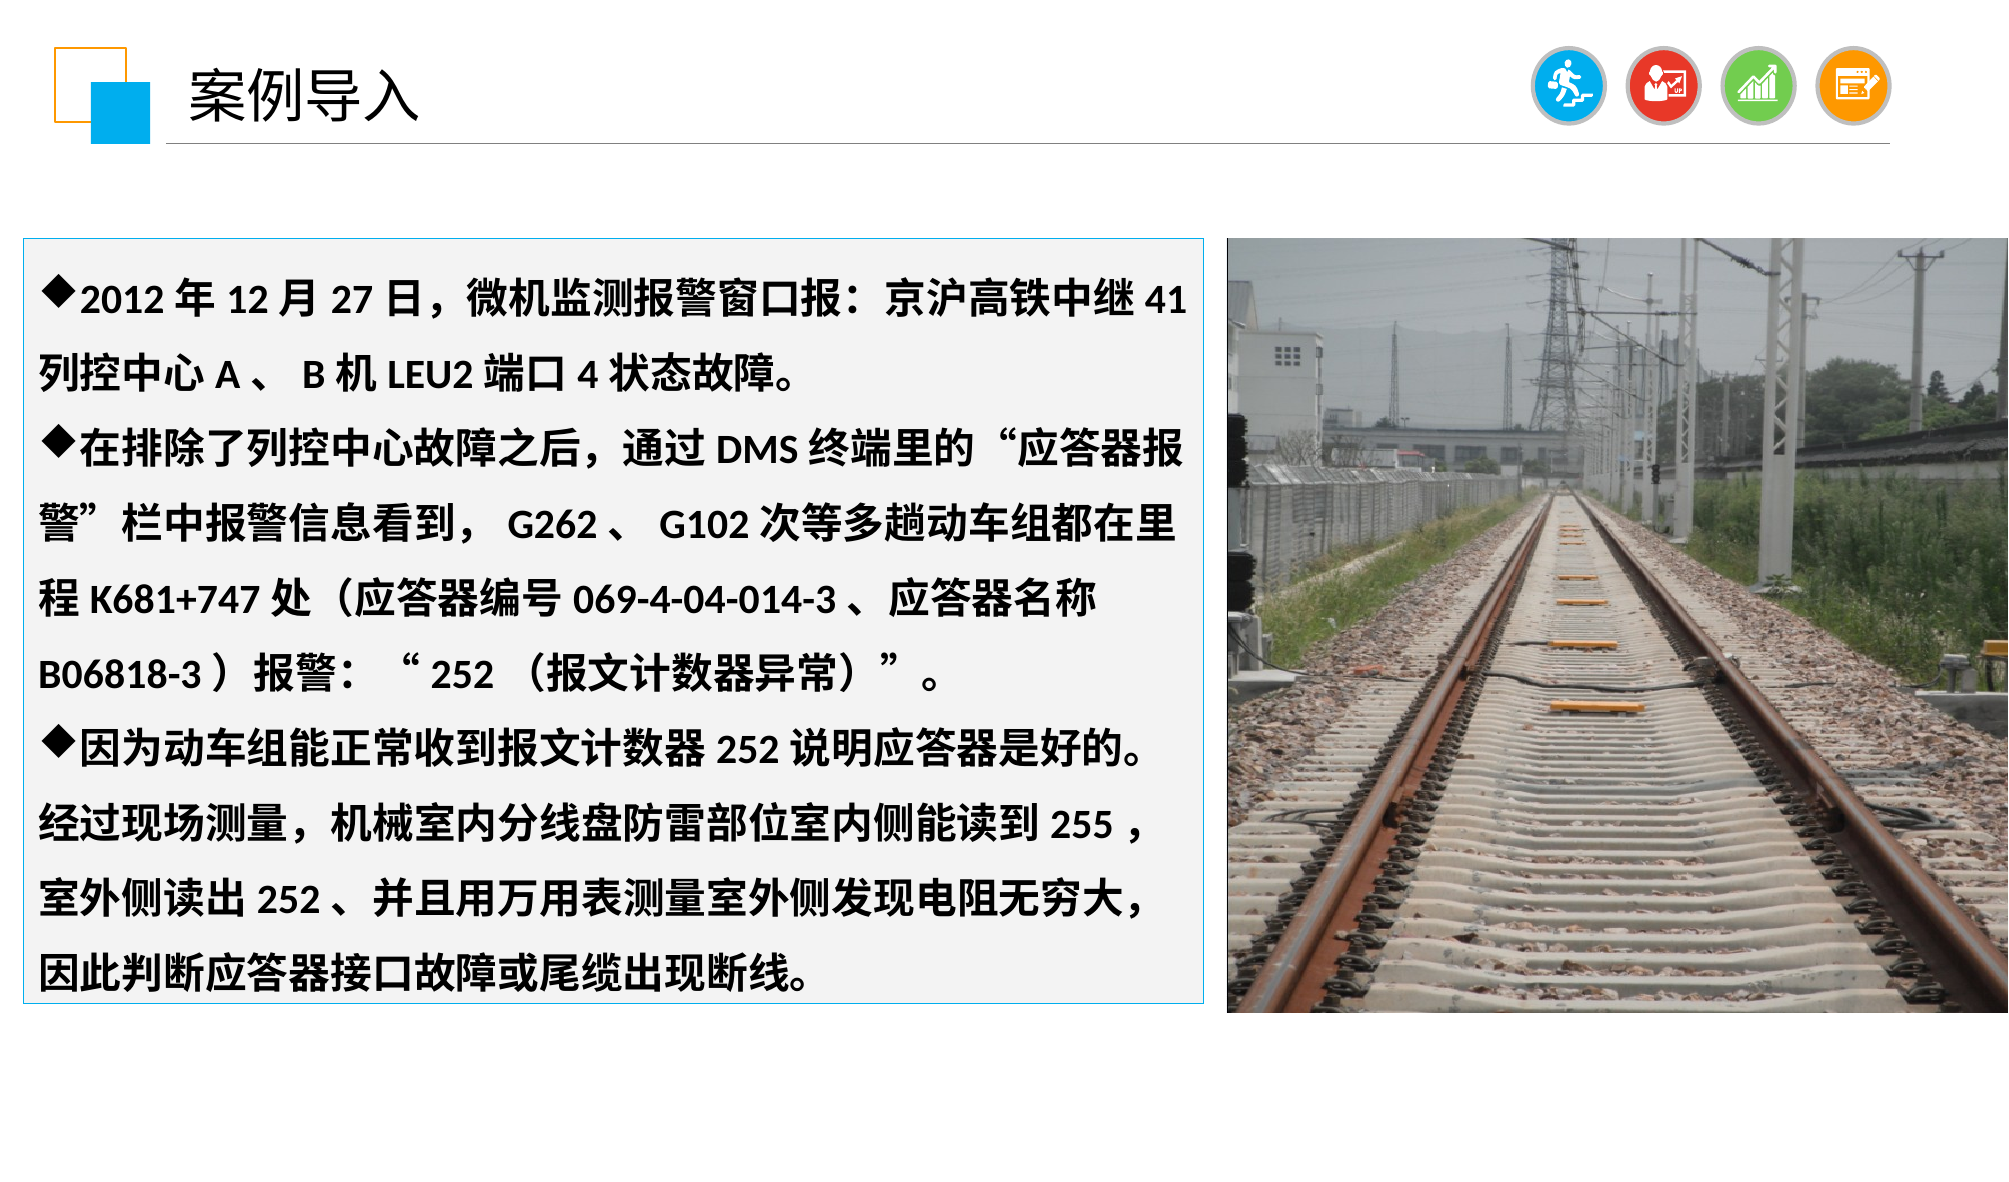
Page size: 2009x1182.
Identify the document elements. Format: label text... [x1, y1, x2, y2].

text_box 2012年12月27日，微机监测报警窗口报：京沪高铁中继41列控中心A、B机LEU2端口4状态故障。 在排除了列控中心故障之后，通过DMS终端里的“应答器报警”栏中报警信息看到，G262、G102次等多趟动车组都在里程K681+747处（应答器编号069-4-04-014-3、应答器名称B06818-3）报警：“252（报文计数器异常）”。 因为动车组能正常收到报文计数器252说明应答器是好的。经过现场测量，机械室内分线盘防雷部位室内侧能读到255，室外侧读出252、并且用万用表测量室外侧发现电阻无穷大，因此判断应答器接口故障或尾缆出现断线。 [23, 238, 1204, 1004]
text_box 案例导入 [173, 51, 437, 137]
picture [1225, 238, 2008, 1013]
